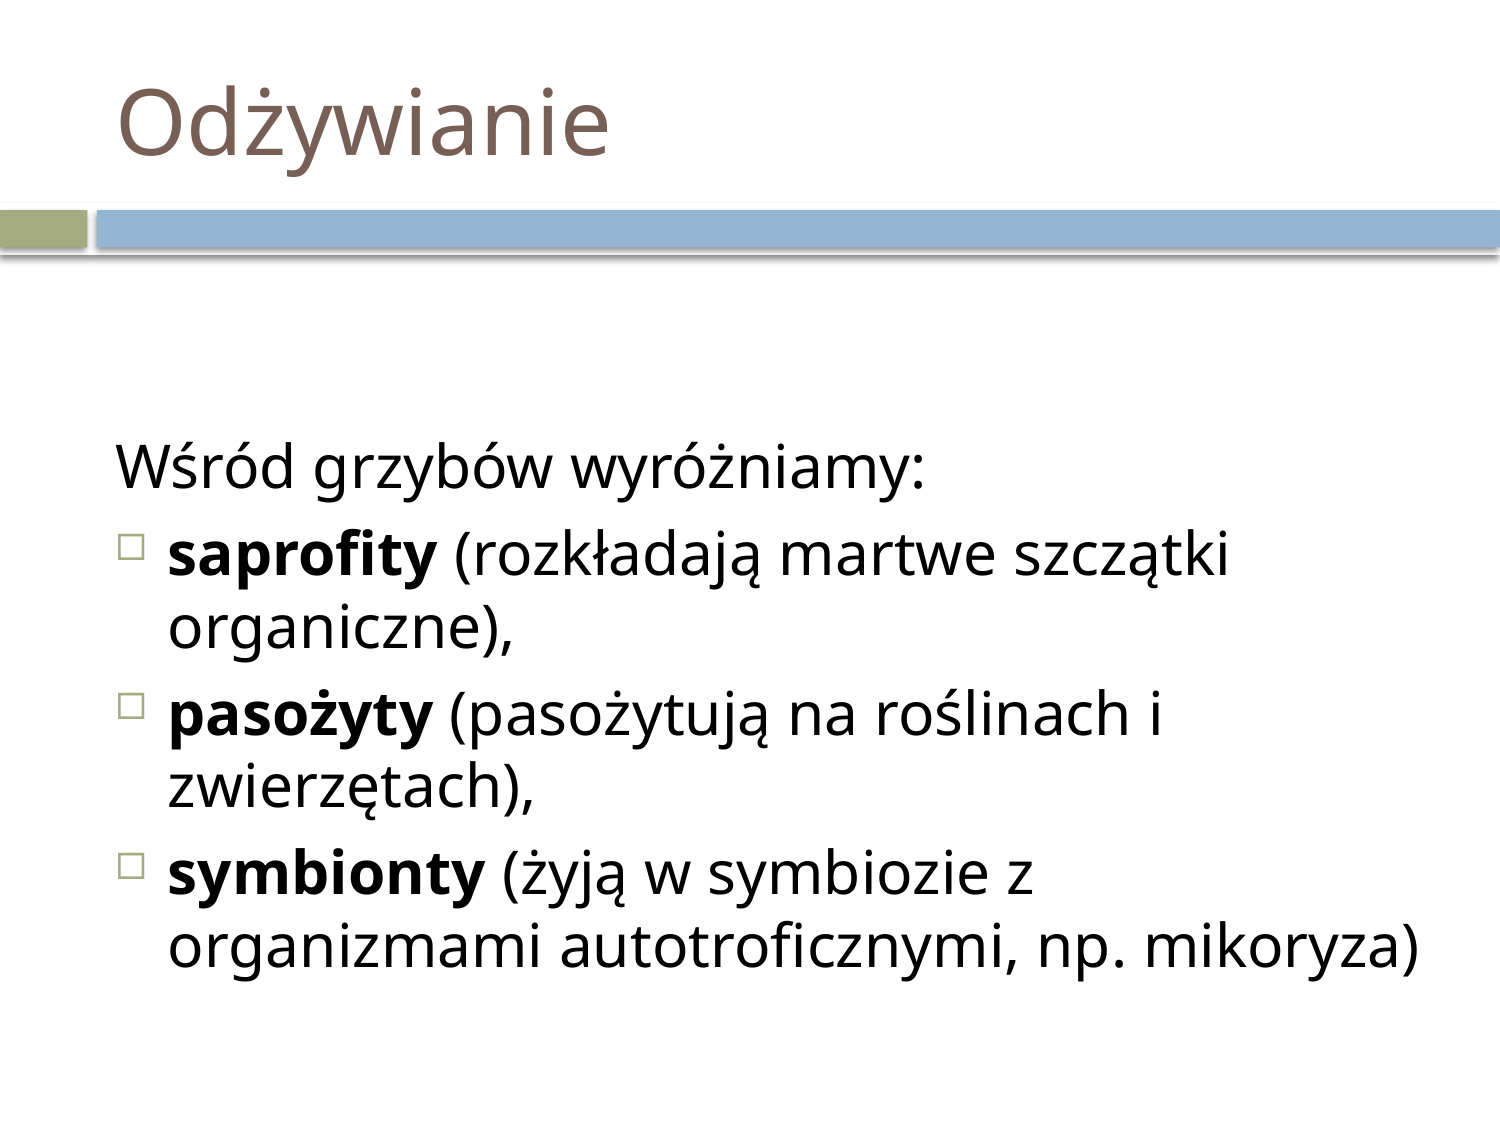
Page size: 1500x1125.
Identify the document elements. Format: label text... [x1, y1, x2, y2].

list Wśród grzybów wyróżniamy: saprofity (rozkładają martwe szczątki organiczne), pasożyty (pasożytują na roślinach i zwierzętach), symbionty (żyją w symbiozie z organizmami autotroficznymi, np. mikoryza) [100, 420, 1438, 1000]
title Odżywianie [100, 37, 1438, 200]
